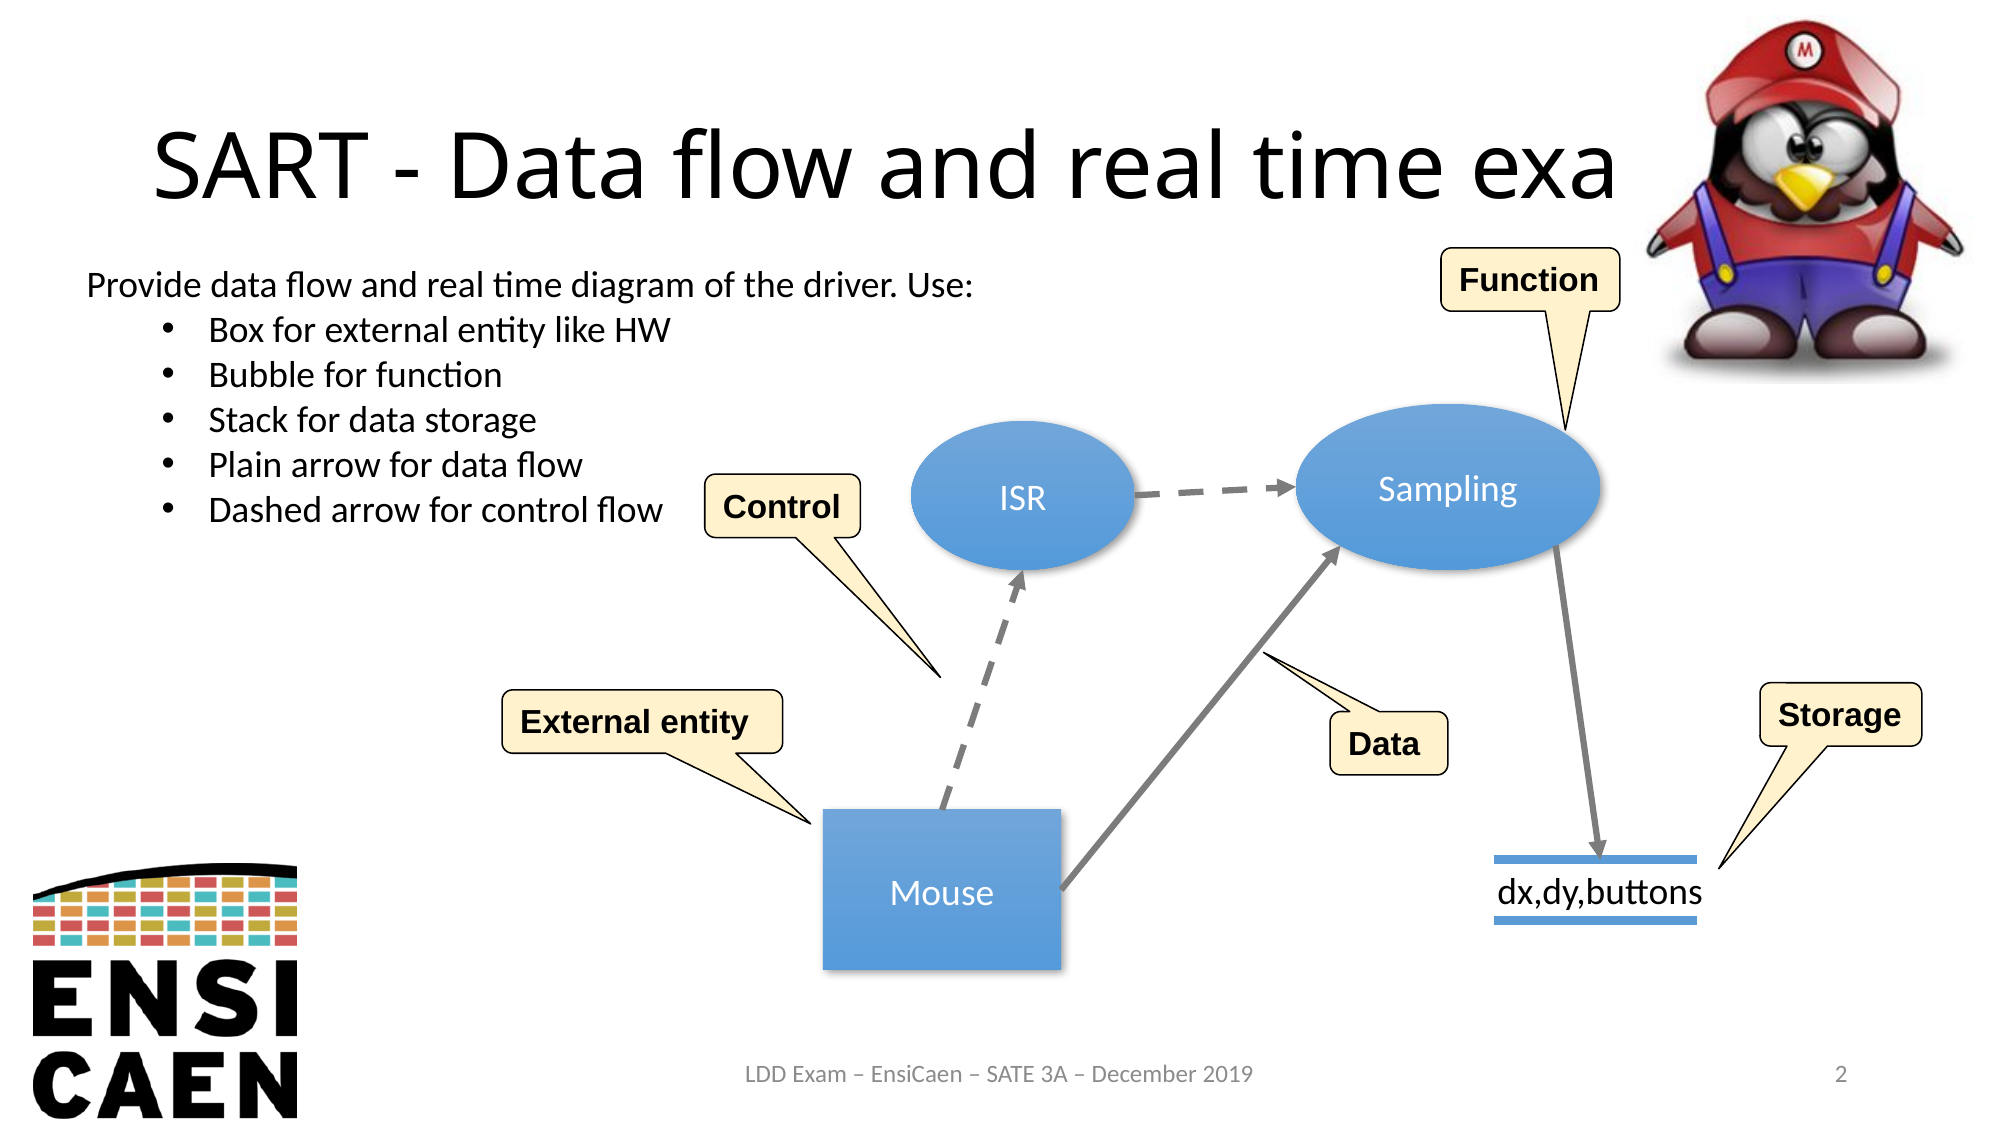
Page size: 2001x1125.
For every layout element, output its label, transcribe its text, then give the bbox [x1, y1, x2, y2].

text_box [1061, 545, 1341, 890]
picture [1622, 15, 1992, 385]
text_box Provide data flow and real time diagram of the driver. Use: Box for external entity like HW Bubble for function Stack for data storage Plain arrow for data flow Dashed arrow for control flow [71, 252, 1280, 538]
slide_number 2 [1412, 1042, 1863, 1103]
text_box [1470, 859, 1730, 921]
text_box Function [1440, 247, 1620, 427]
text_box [1134, 486, 1296, 496]
text_box Sampling [1296, 403, 1601, 570]
footer LDD Exam – EnsiCaen – SATE 3A – December 2019 [662, 1042, 1338, 1103]
text_box Storage [1724, 682, 1922, 859]
title SART - Data flow and real time example [137, 59, 1622, 278]
text_box Data [1341, 692, 1448, 775]
text_box ISR [931, 538, 1115, 570]
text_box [1555, 545, 1601, 860]
text_box Mouse [822, 809, 1062, 970]
picture [33, 863, 297, 1119]
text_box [941, 569, 1023, 810]
text_box External entity [502, 689, 811, 824]
text_box Control [795, 538, 941, 678]
